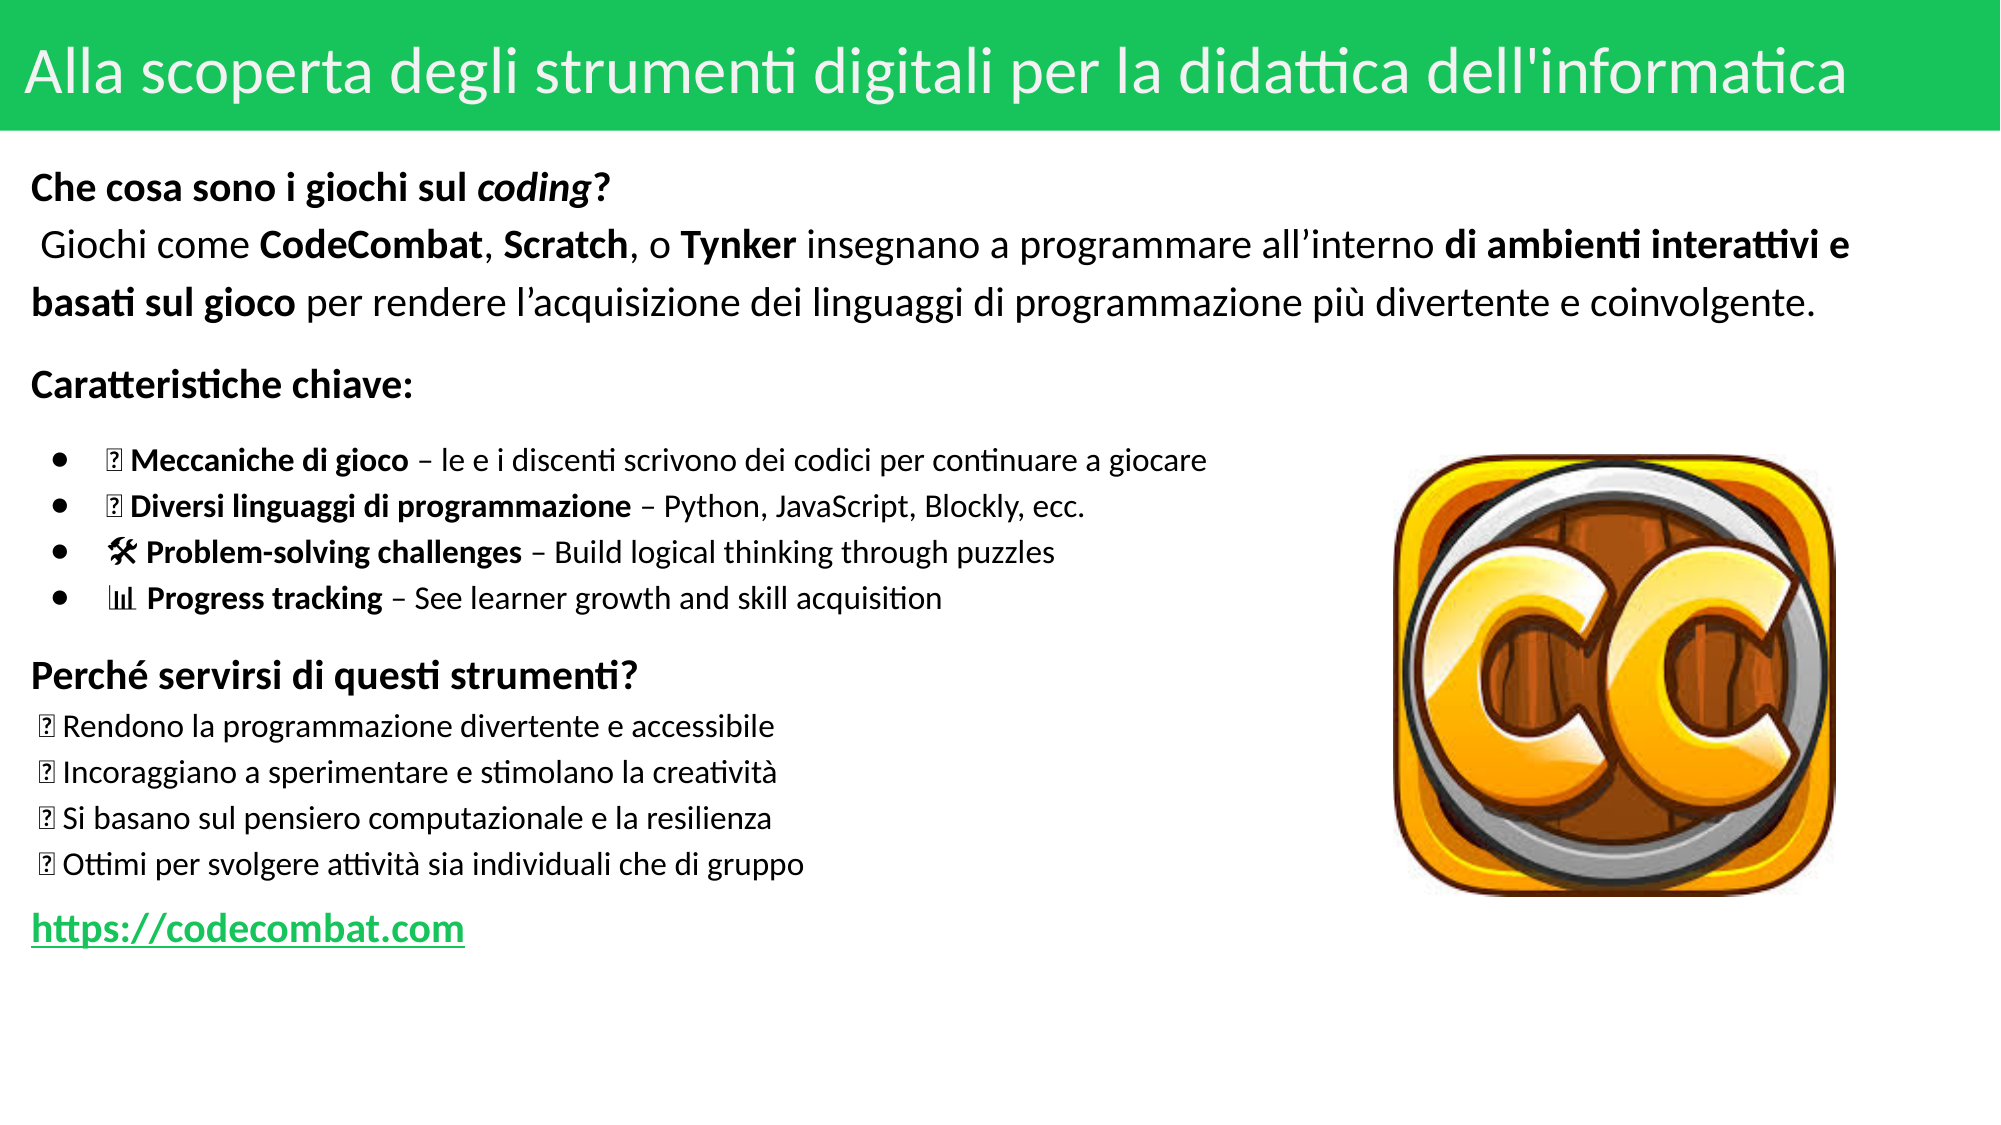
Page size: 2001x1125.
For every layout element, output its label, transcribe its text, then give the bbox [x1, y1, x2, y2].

title Alla scoperta degli strumenti digitali per la didattica dell'informatica [16, 13, 1976, 131]
list Che cosa sono i giochi sul coding? Giochi come CodeCombat, Scratch, o Tynker insegnano a programmare all’interno di ambienti interattivi e basati sul gioco per rendere l’acquisizione dei linguaggi di programmazione più divertente e coinvolgente. Caratteristiche chiave: 👾 Meccaniche di gioco – le e i discenti scrivono dei codici per continuare a giocare 🧠 Diversi linguaggi di programmazione – Python, JavaScript, Blockly, ecc. 🛠️ Problem-solving challenges – Build logical thinking through puzzles 📊 Progress tracking – See learner growth and skill acquisition Perché servirsi di questi strumenti? ✅ Rendono la programmazione divertente e accessibile ✅ Incoraggiano a sperimentare e stimolano la creatività ✅ Si basano sul pensiero computazionale e la resilienza ✅ Ottimi per svolgere attività sia individuali che di gruppo https://codecombat.com [16, 144, 1976, 1108]
picture [1393, 454, 1836, 897]
